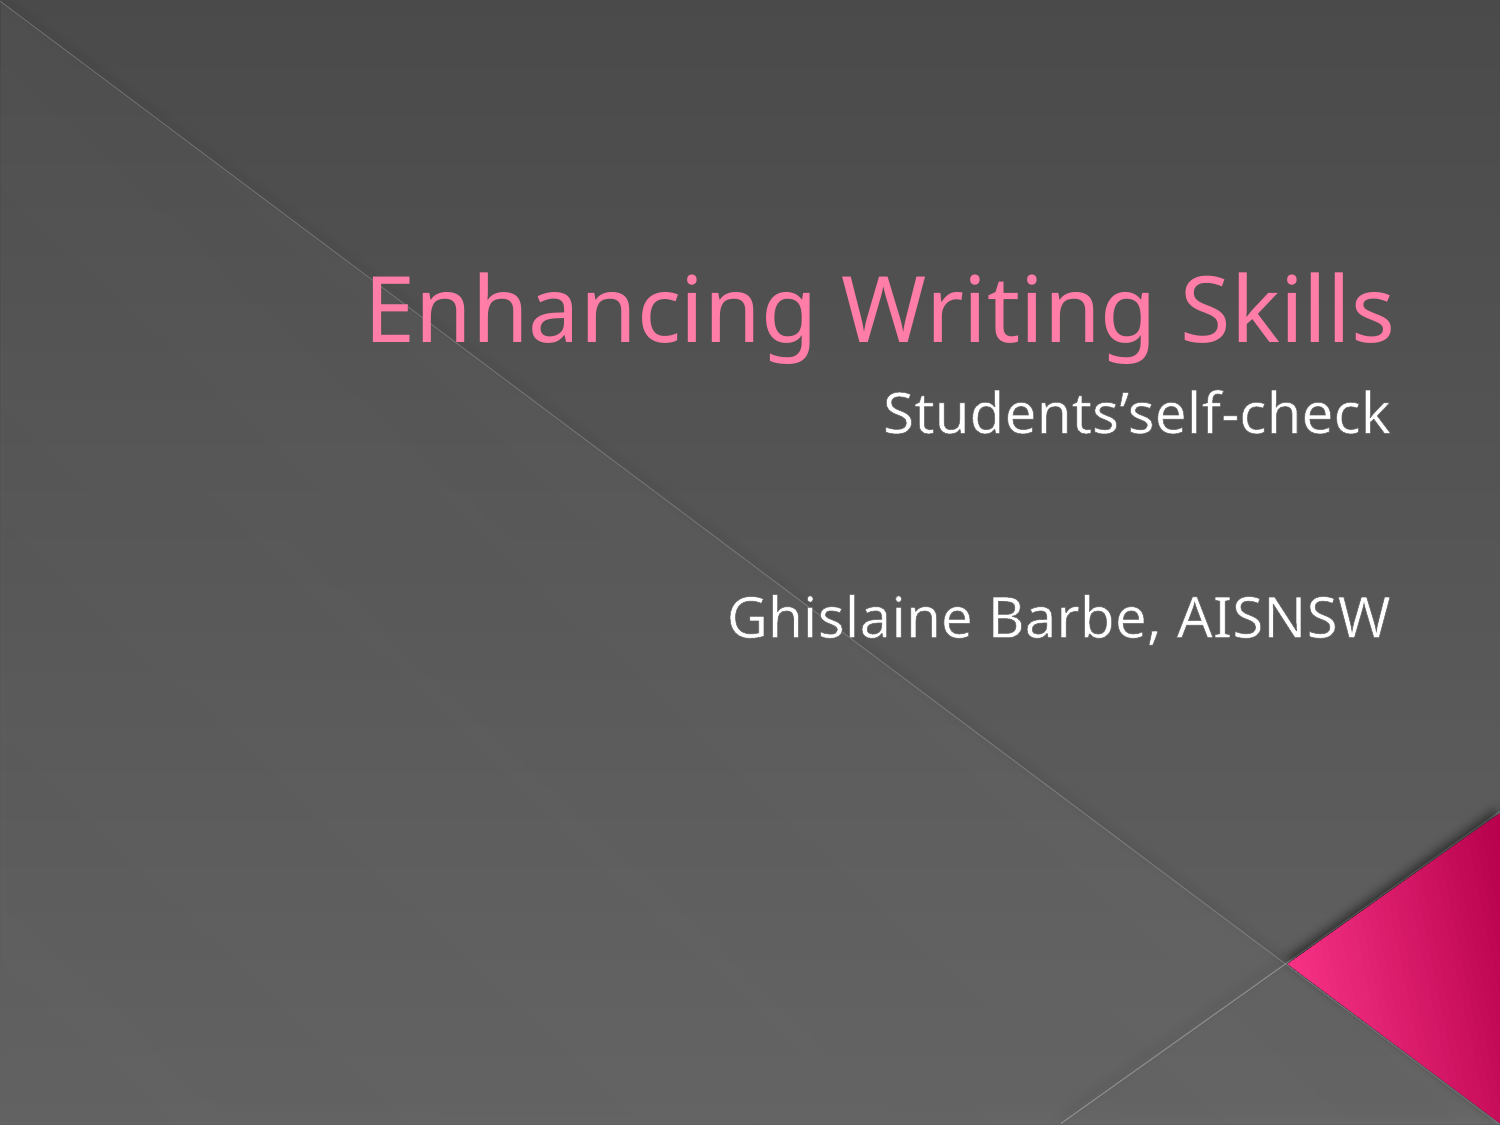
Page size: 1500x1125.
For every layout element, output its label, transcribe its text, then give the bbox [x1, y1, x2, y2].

title Enhancing Writing Skills [88, 127, 1412, 369]
subtitle Students’self-check Ghislaine Barbe, AISNSW [88, 369, 1412, 657]
